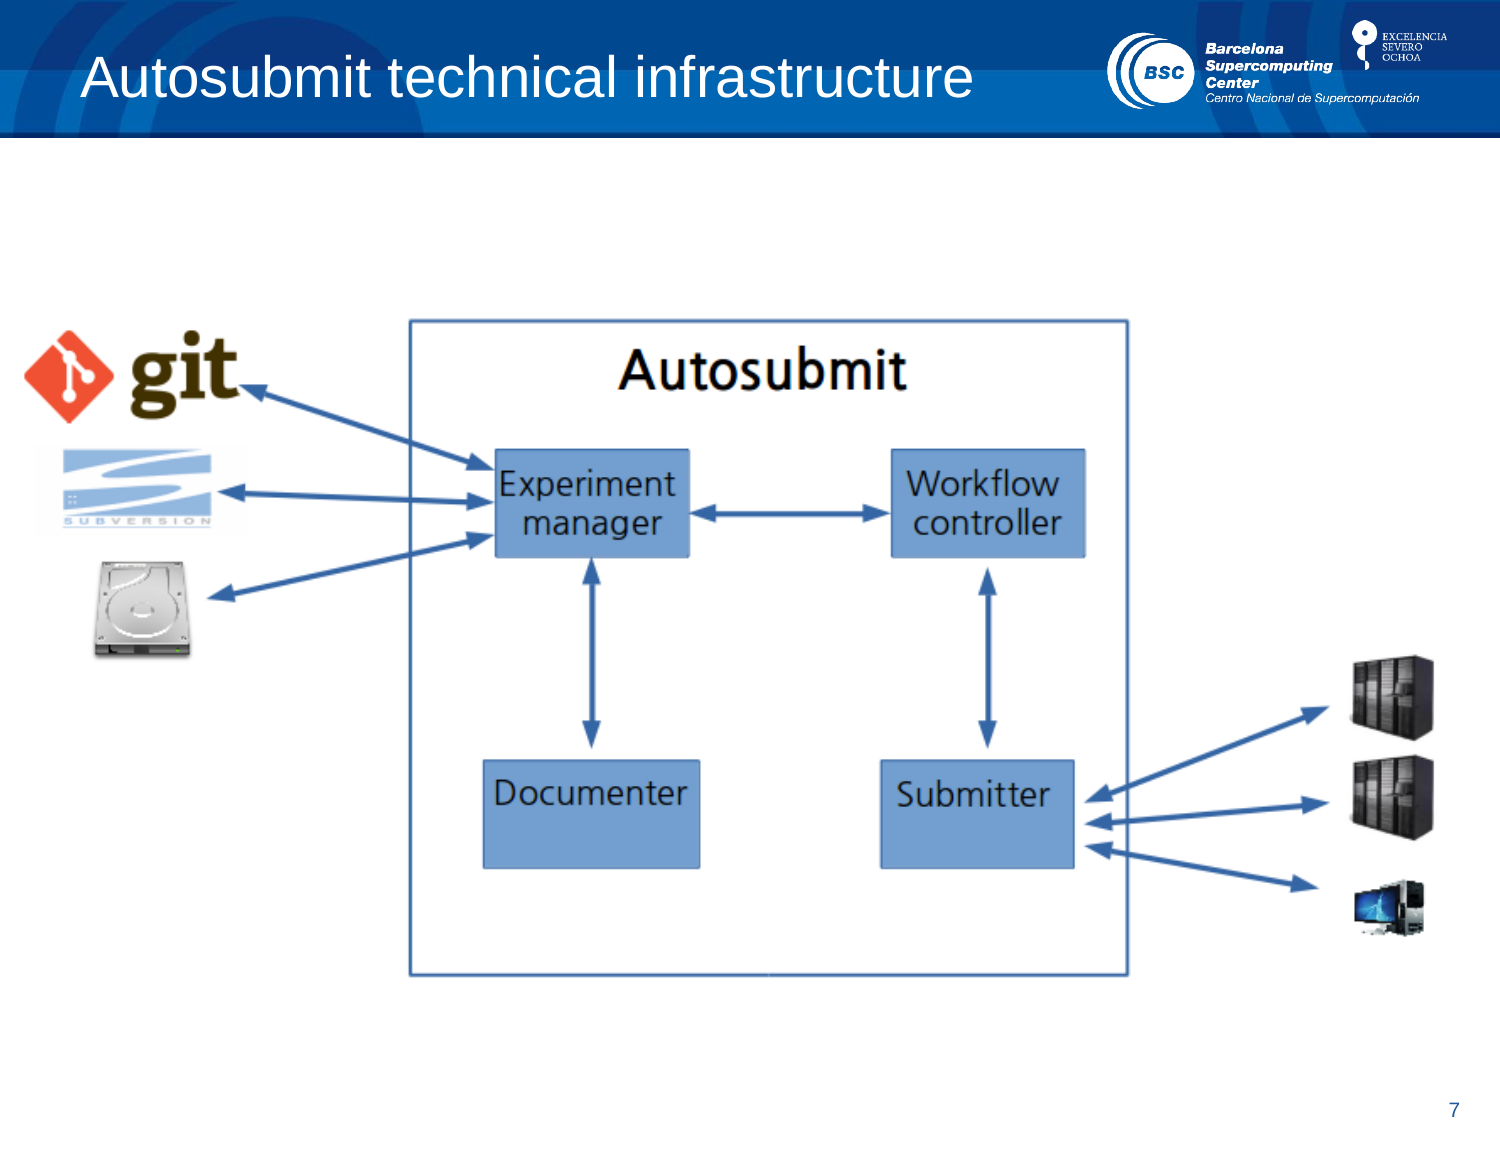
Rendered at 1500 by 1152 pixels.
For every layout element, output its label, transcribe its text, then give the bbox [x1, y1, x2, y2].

picture [0, 0, 1500, 138]
picture [17, 270, 1483, 991]
title Autosubmit technical infrastructure [65, 23, 1081, 138]
